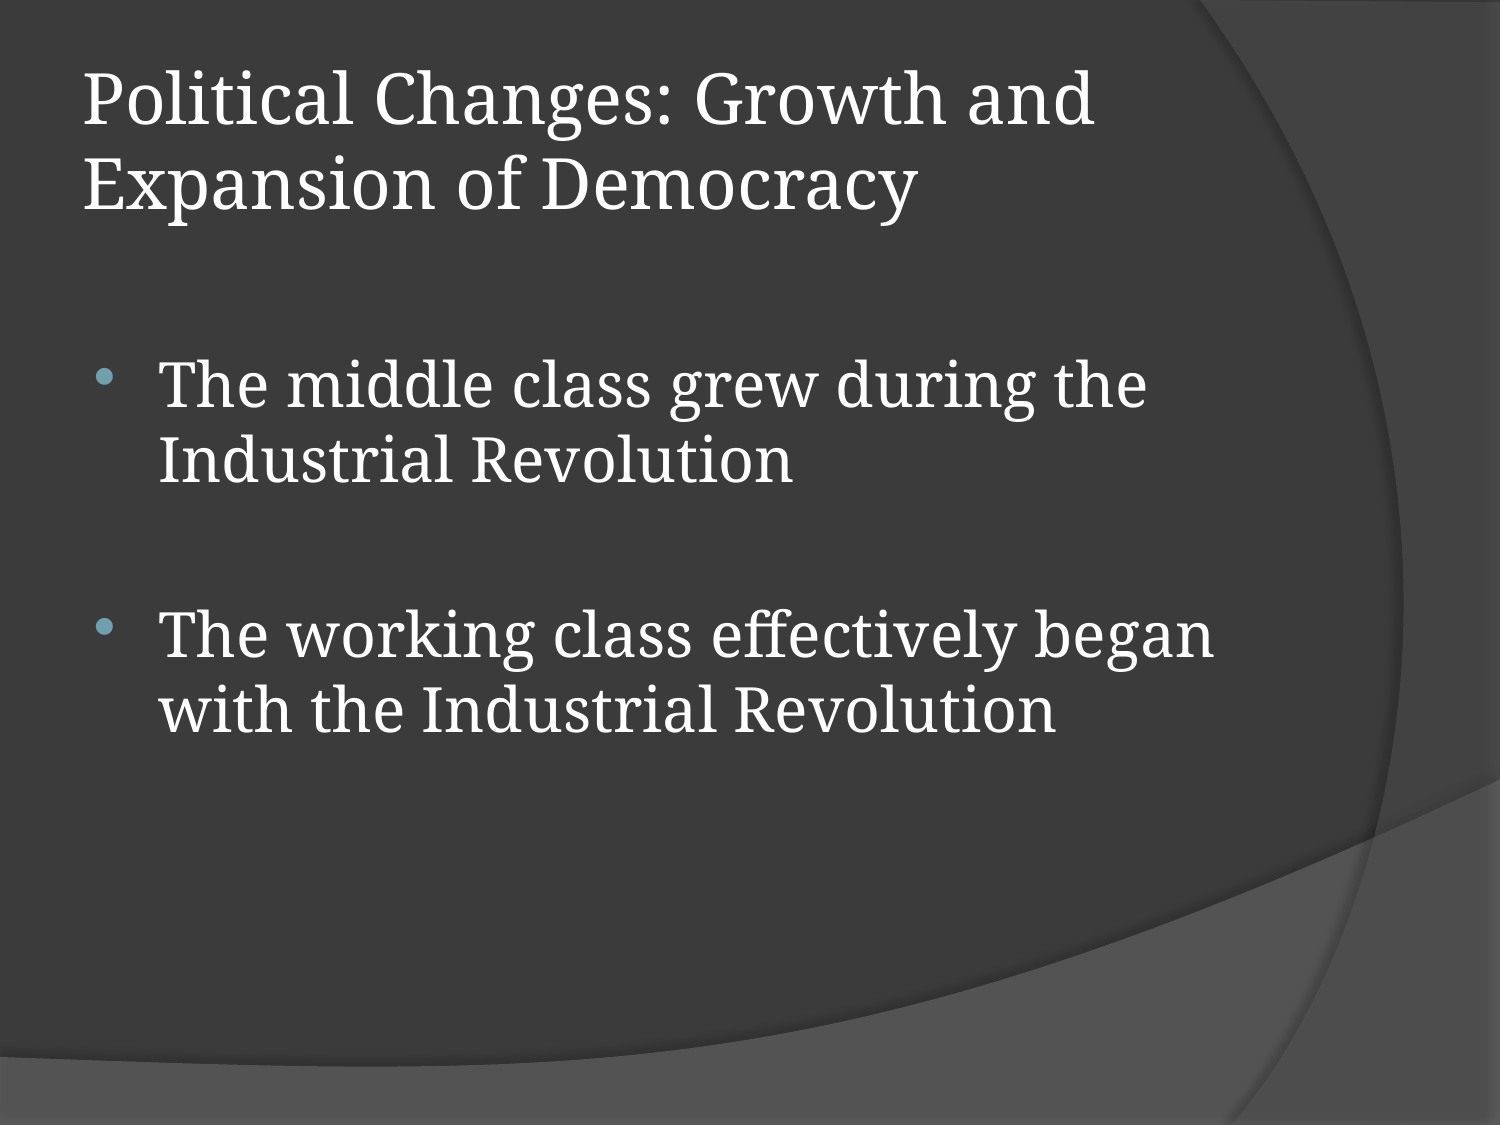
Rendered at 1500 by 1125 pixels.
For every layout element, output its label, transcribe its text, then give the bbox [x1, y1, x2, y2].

title Political Changes: Growth and Expansion of Democracy [75, 45, 1300, 233]
list The middle class grew during the Industrial Revolution The working class effectively began with the Industrial Revolution [75, 337, 1300, 1080]
